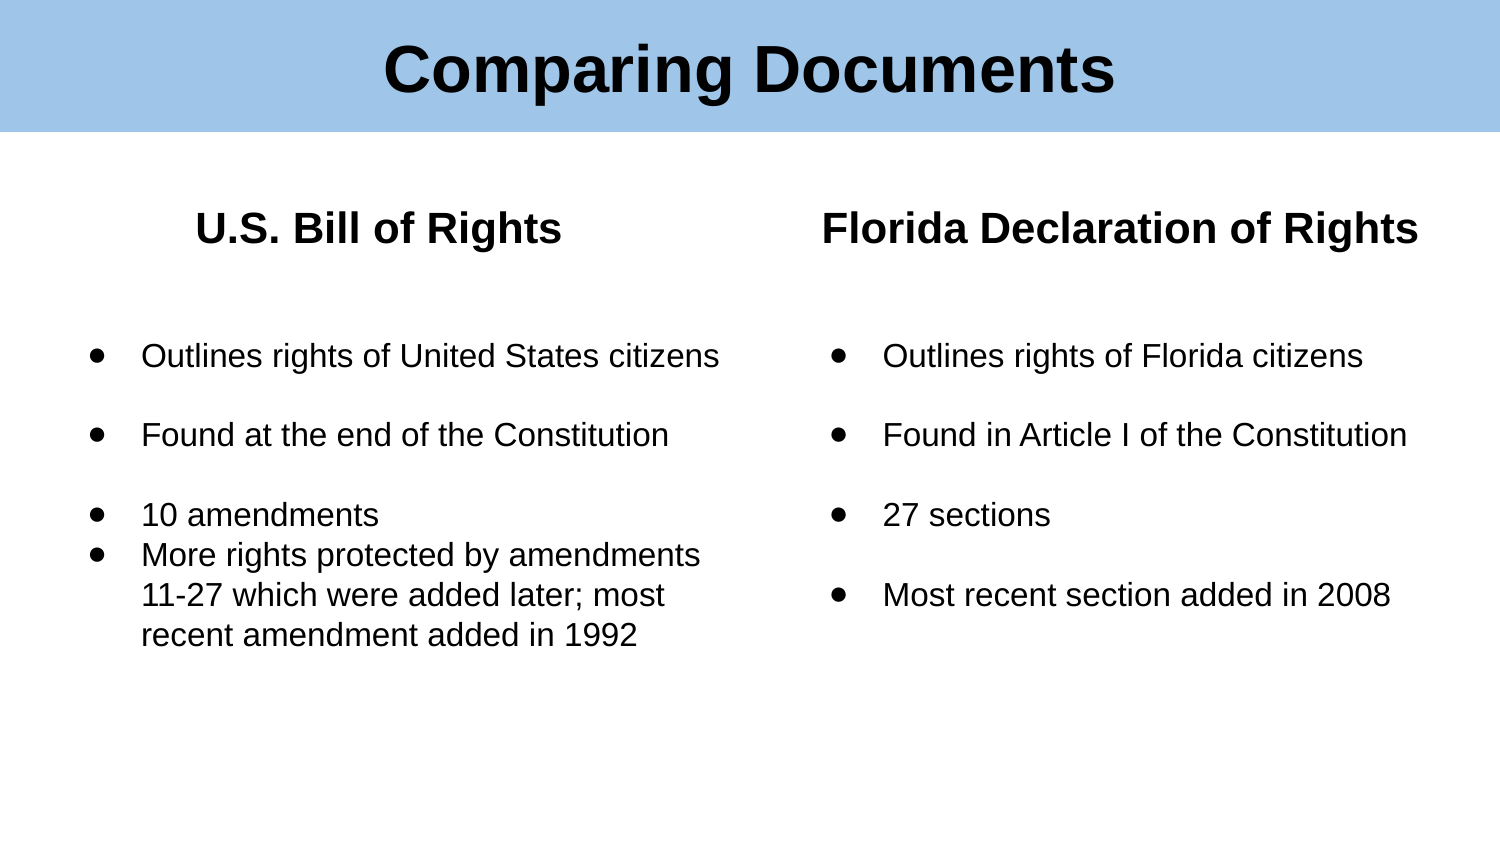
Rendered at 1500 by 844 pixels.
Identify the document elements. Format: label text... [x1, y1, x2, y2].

list Outlines rights of Florida citizens Found in Article I of the Constitution 27 sections Most recent section added in 2008 [792, 279, 1449, 750]
title Florida Declaration of Rights [792, 173, 1449, 279]
title Comparing Documents [0, 0, 1500, 132]
list Outlines rights of United States citizens Found at the end of the Constitution 10 amendments More rights protected by amendments 11-27 which were added later; most recent amendment added in 1992 [51, 279, 750, 750]
title U.S. Bill of Rights [51, 173, 708, 279]
